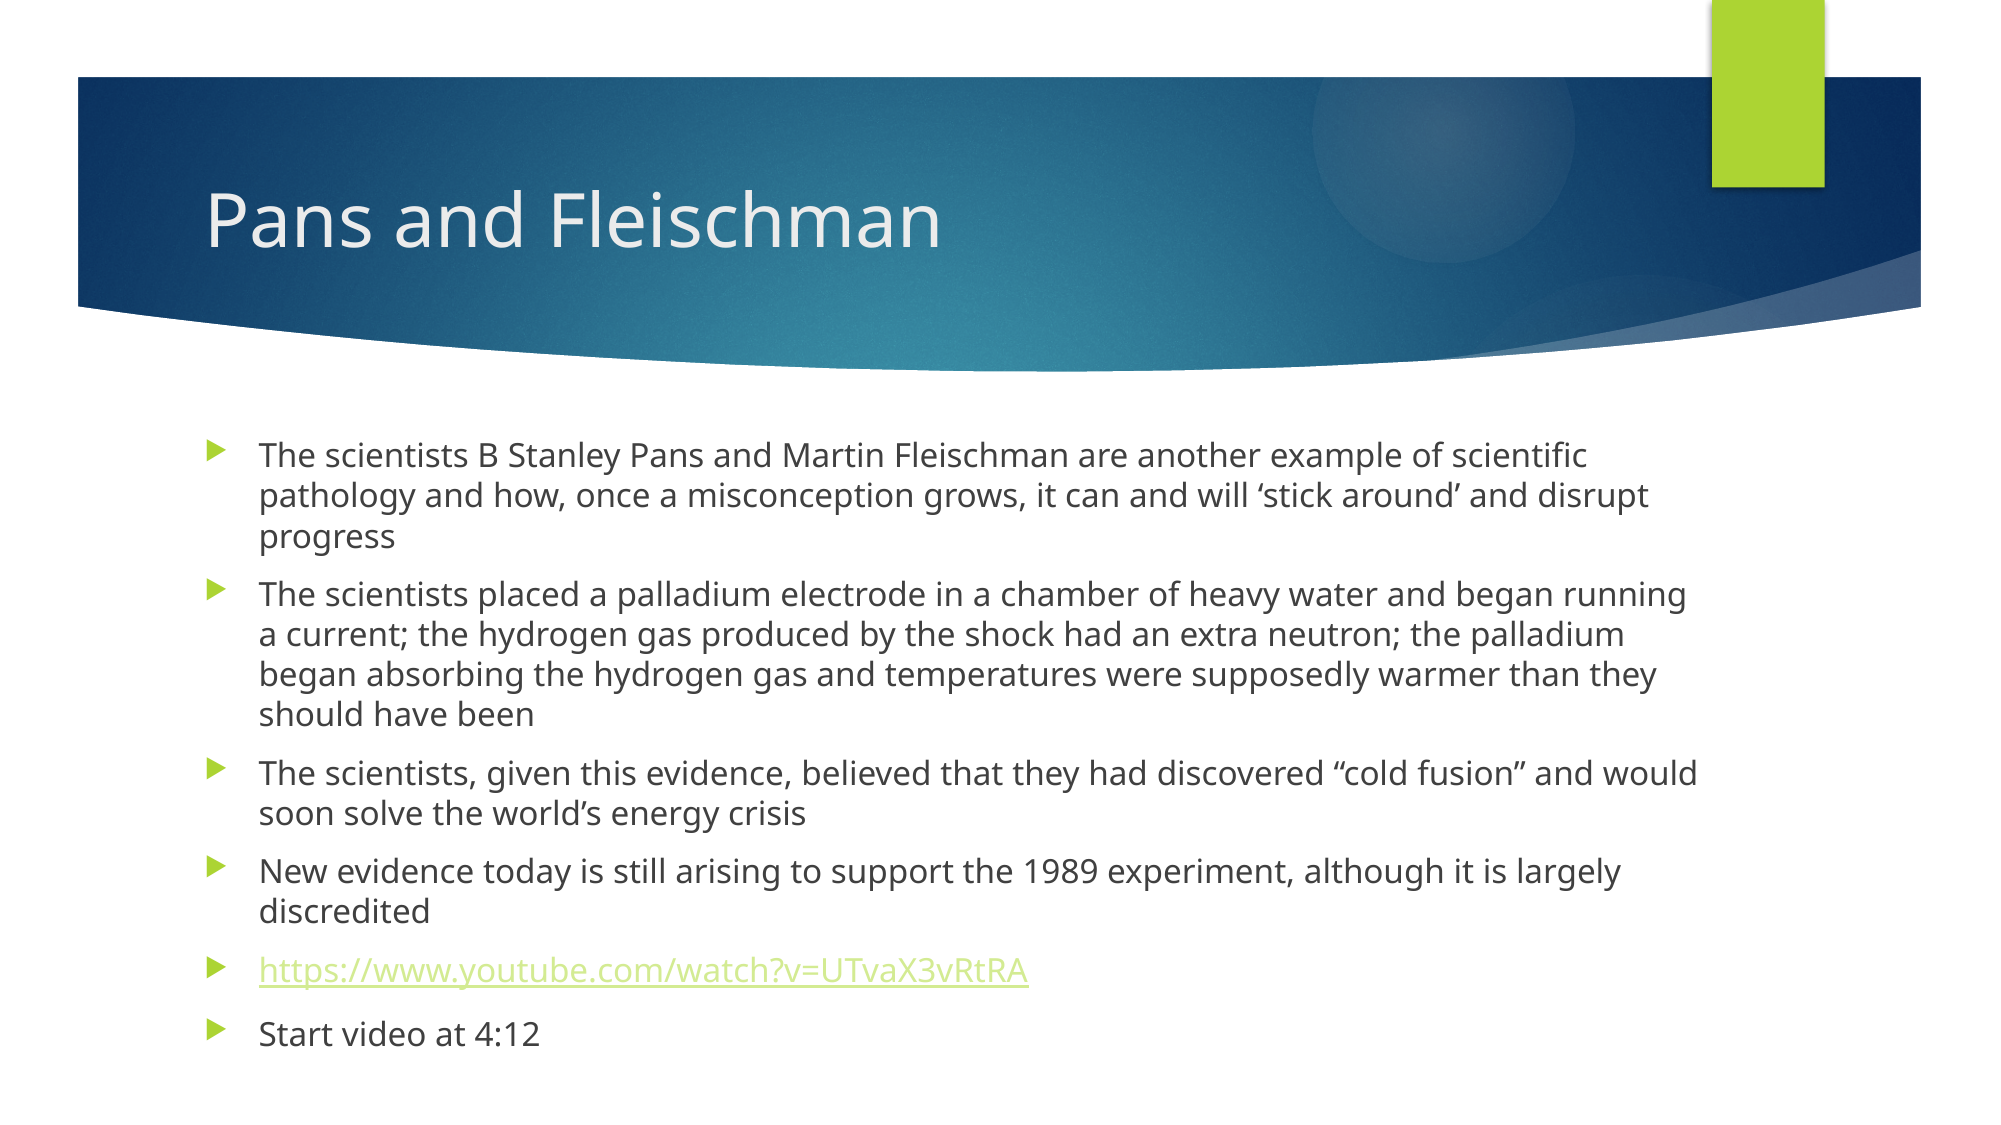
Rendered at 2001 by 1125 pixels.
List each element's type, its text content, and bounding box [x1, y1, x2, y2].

list The scientists B Stanley Pans and Martin Fleischman are another example of scientific pathology and how, once a misconception grows, it can and will ‘stick around’ and disrupt progress The scientists placed a palladium electrode in a chamber of heavy water and began running a current; the hydrogen gas produced by the shock had an extra neutron; the palladium began absorbing the hydrogen gas and temperatures were supposedly warmer than they should have been The scientists, given this evidence, believed that they had discovered “cold fusion” and would soon solve the world’s energy crisis New evidence today is still arising to support the 1989 experiment, although it is largely discredited https://www.youtube.com/watch?v=UTvaX3vRtRA Start video at 4:12 [189, 427, 1718, 1066]
title Pans and Fleischman [189, 159, 1627, 276]
